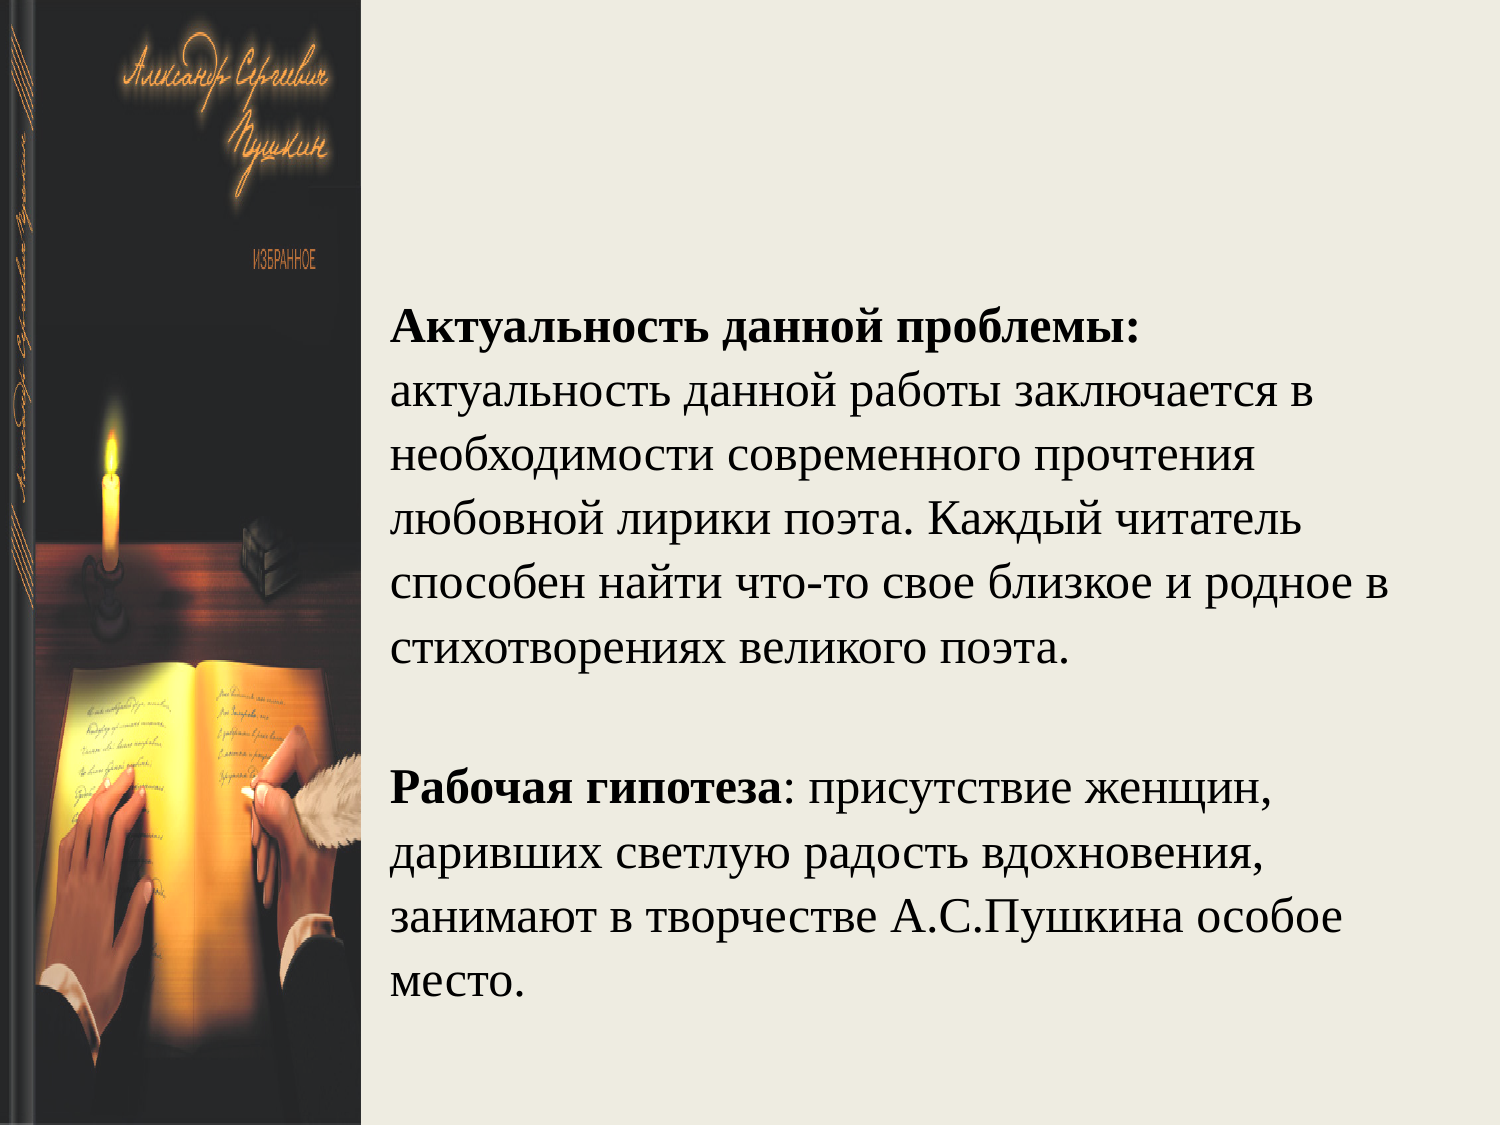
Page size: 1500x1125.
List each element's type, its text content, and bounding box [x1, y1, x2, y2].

text_box Актуальность данной проблемы: актуальность данной работы заключается в необходимости современного прочтения любовной лирики поэта. Каждый читатель способен найти что-то свое близкое и родное в стихотворениях великого поэта. Рабочая гипотеза: присутствие женщин, даривших светлую радость вдохновения, занимают в творчестве А.С.Пушкина особое место. [375, 280, 1412, 1014]
title [375, 726, 1465, 1055]
picture [0, 0, 361, 1125]
